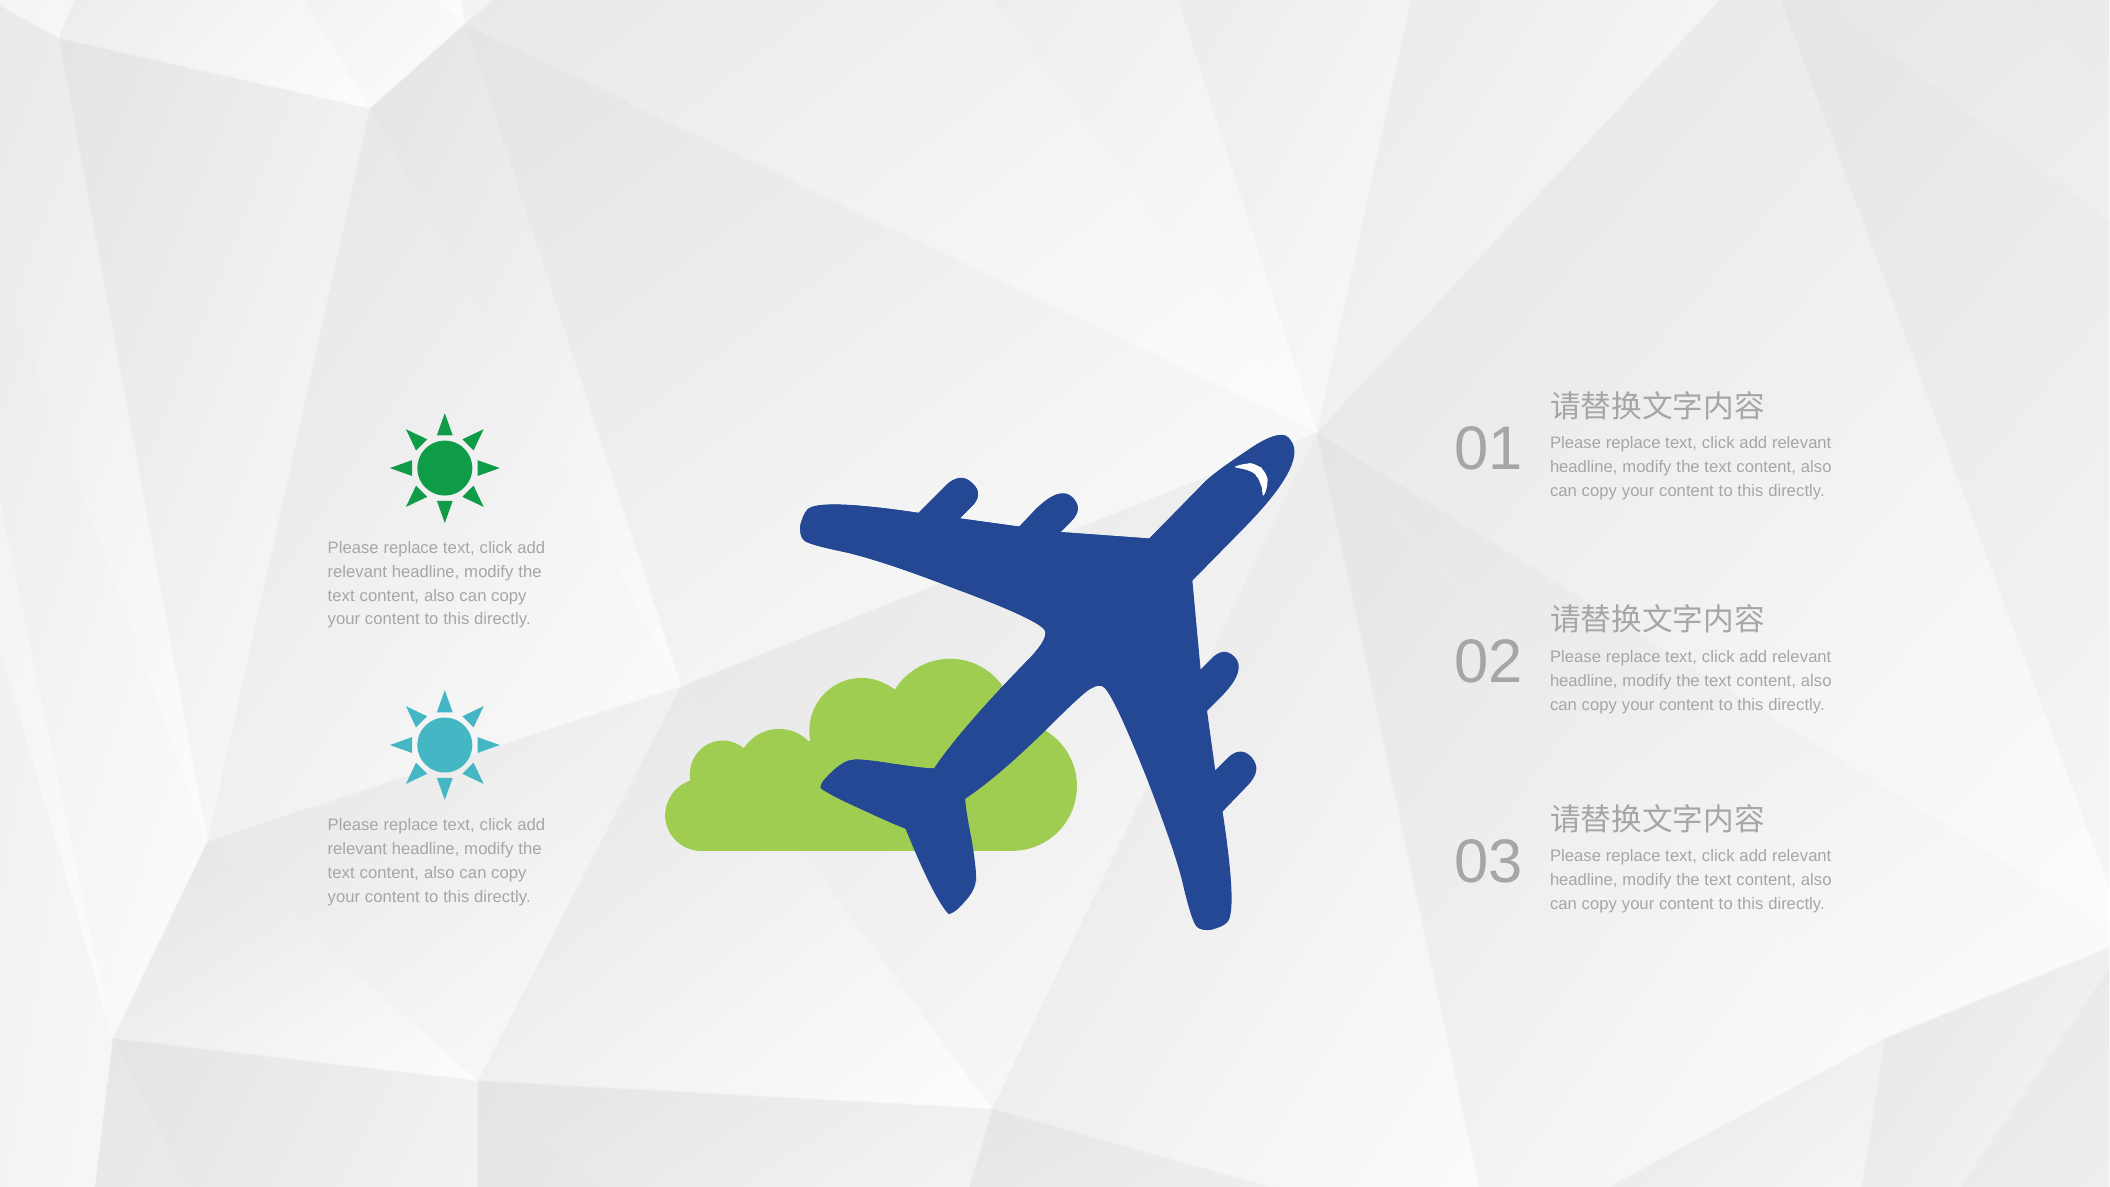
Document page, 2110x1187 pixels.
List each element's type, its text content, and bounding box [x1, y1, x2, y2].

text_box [799, 431, 1305, 931]
text_box [460, 760, 486, 787]
text_box [435, 499, 455, 527]
text_box [403, 427, 429, 453]
text_box [403, 483, 429, 510]
text_box [416, 716, 474, 774]
text_box [386, 458, 414, 478]
text_box [460, 704, 486, 730]
text_box 请替换文字内容 [1549, 792, 1766, 837]
text_box Please replace text, click add relevant headline, modify the text content, also can copy your content to this directly. [1549, 841, 1857, 913]
text_box [460, 427, 486, 453]
text_box [403, 760, 429, 787]
text_box [476, 735, 503, 755]
text_box [476, 458, 503, 478]
text_box [386, 735, 414, 755]
text_box [435, 687, 455, 714]
text_box 02 [1454, 606, 1523, 695]
picture [0, 0, 2110, 1187]
text_box Please replace text, click add relevant headline, modify the text content, also can copy your content to this directly. [327, 532, 562, 629]
text_box Please replace text, click add relevant headline, modify the text content, also can copy your content to this directly. [327, 809, 562, 906]
text_box [460, 483, 486, 510]
text_box [403, 704, 429, 730]
text_box Please replace text, click add relevant headline, modify the text content, also can copy your content to this directly. [1549, 428, 1857, 501]
text_box [435, 776, 455, 804]
text_box [435, 410, 455, 437]
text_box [665, 658, 799, 851]
text_box Please replace text, click add relevant headline, modify the text content, also can copy your content to this directly. [1549, 641, 1857, 714]
text_box [416, 439, 474, 497]
text_box 请替换文字内容 [1549, 592, 1766, 637]
text_box 03 [1454, 806, 1523, 895]
text_box 01 [1454, 393, 1523, 482]
text_box 请替换文字内容 [1549, 379, 1766, 424]
